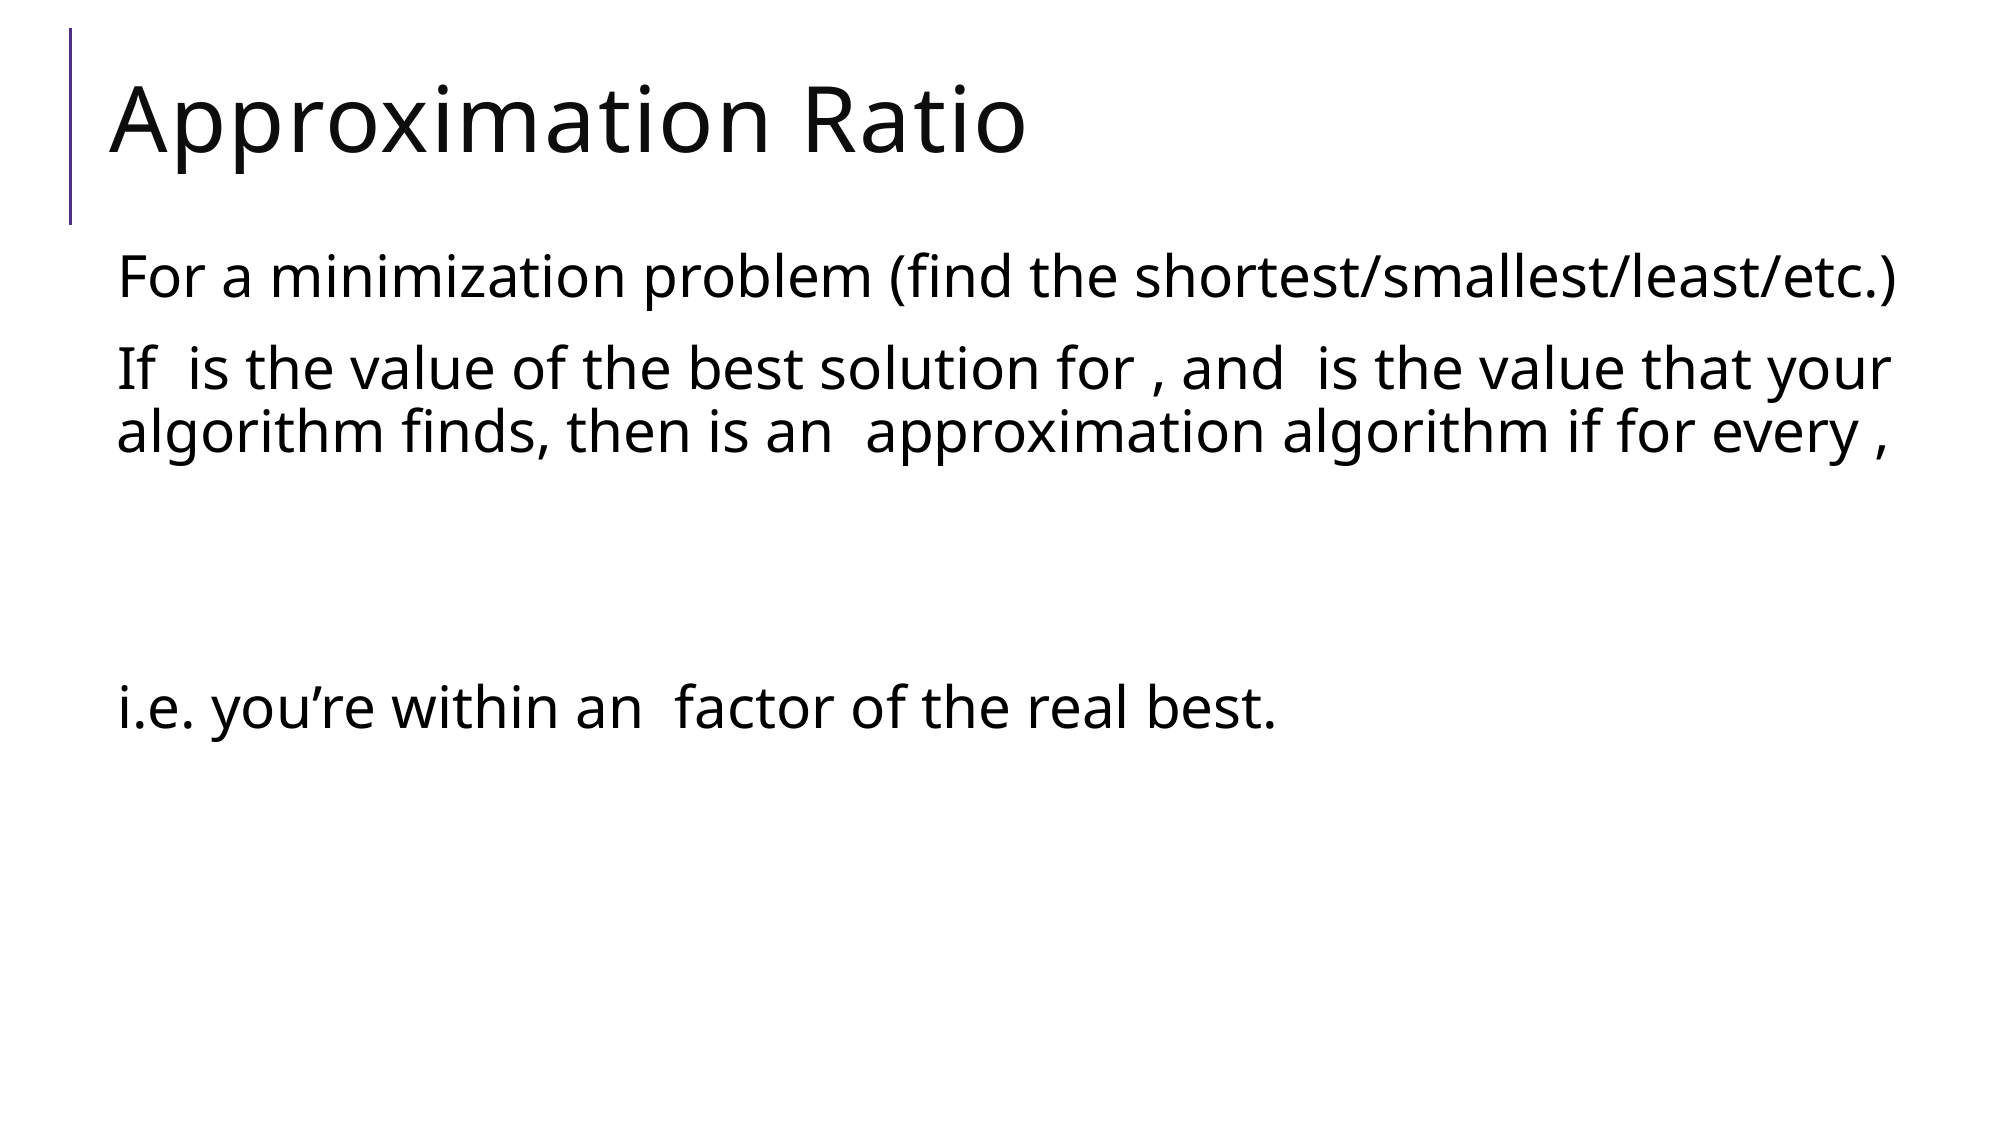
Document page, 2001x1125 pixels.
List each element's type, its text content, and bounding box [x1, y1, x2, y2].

title Approximation Ratio [94, 43, 1930, 210]
